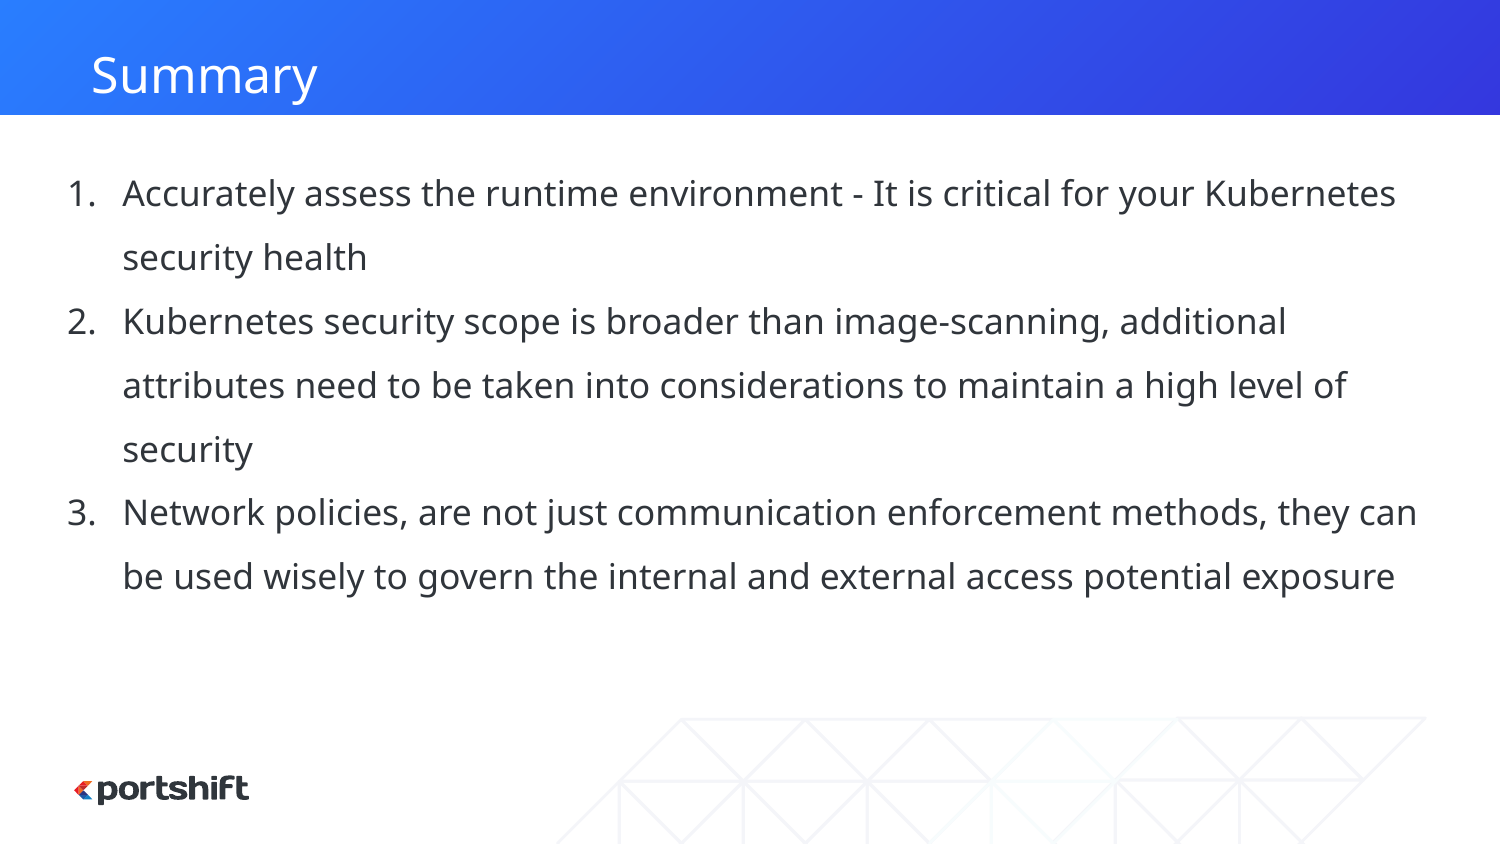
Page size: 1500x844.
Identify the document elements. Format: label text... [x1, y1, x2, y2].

text_box Summary [76, 19, 1266, 115]
text_box [0, 0, 1500, 115]
text_box Accurately assess the runtime environment - It is critical for your Kubernetes security health Kubernetes security scope is broader than image-scanning, additional attributes need to be taken into considerations to maintain a high level of security Network policies, are not just communication enforcement methods, they can be used wisely to govern the internal and external access potential exposure [32, 135, 1468, 757]
